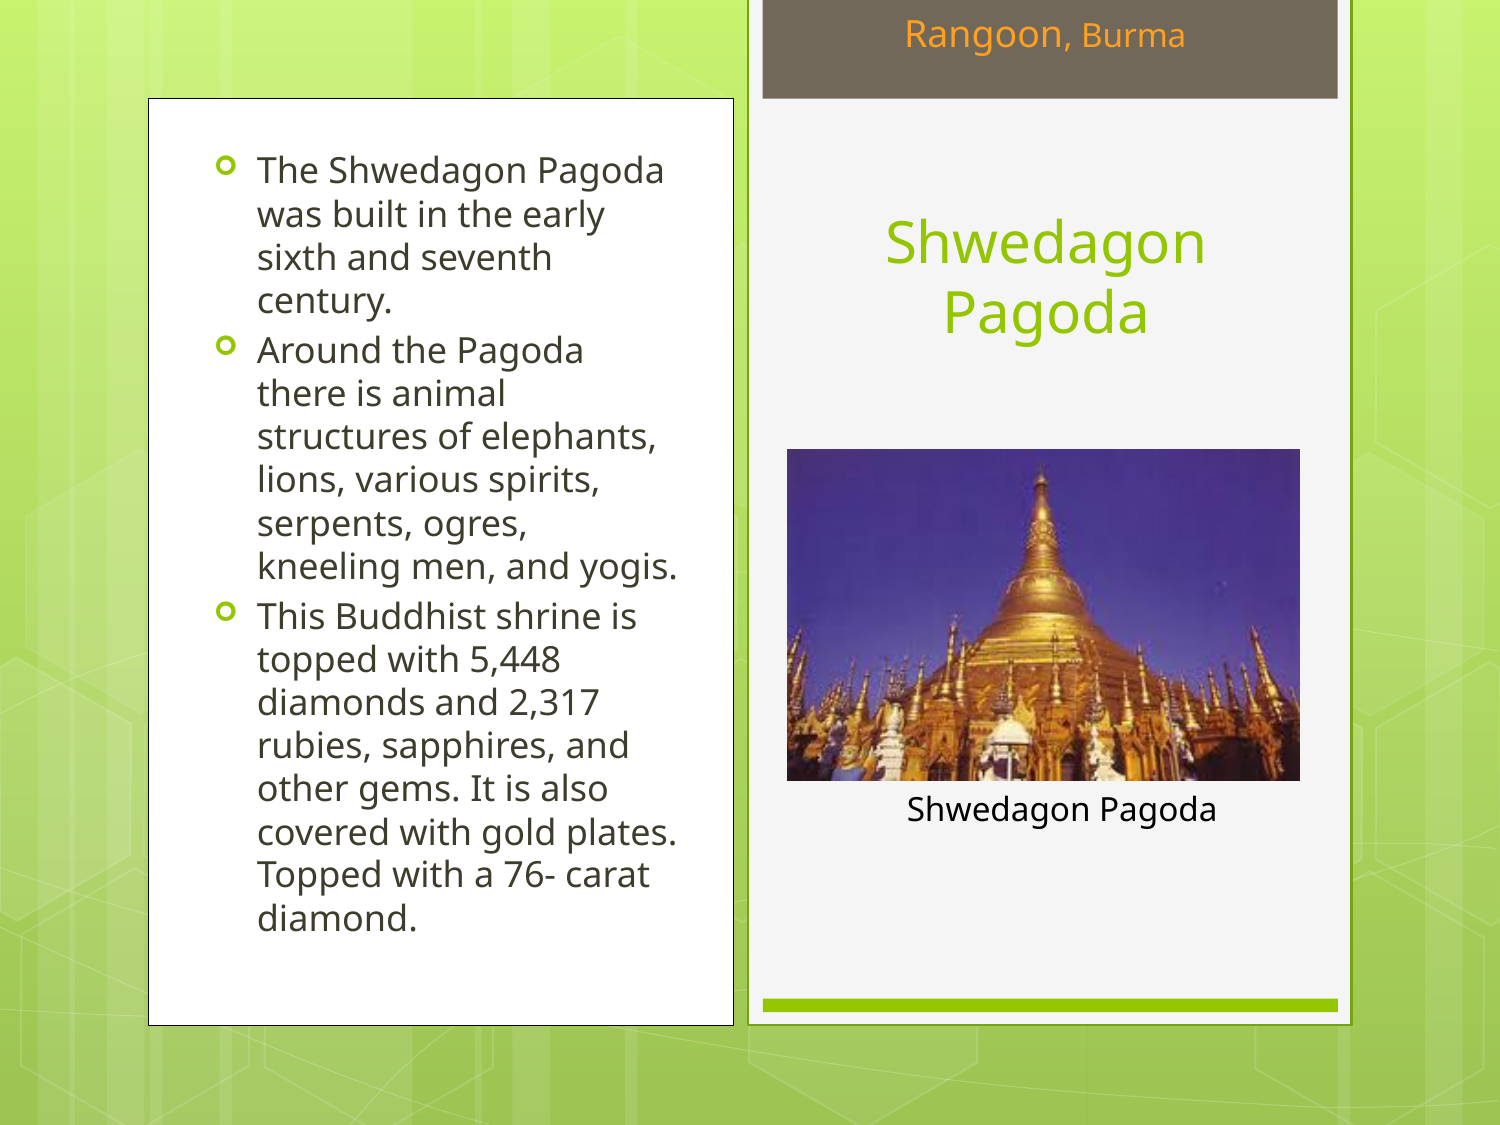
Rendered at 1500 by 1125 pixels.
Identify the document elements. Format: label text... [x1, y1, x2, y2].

title Shwedagon Pagoda [774, 112, 1317, 353]
list Rangoon, Burma [774, 2, 1317, 90]
list The Shwedagon Pagoda was built in the early sixth and seventh century. Around the Pagoda there is animal structures of elephants, lions, various spirits, serpents, ogres, kneeling men, and yogis. This Buddhist shrine is topped with 5,448 diamonds and 2,317 rubies, sapphires, and other gems. It is also covered with gold plates. Topped with a 76- carat diamond. [187, 140, 695, 986]
text_box Shwedagon Pagoda [849, 790, 1275, 836]
picture [787, 449, 1301, 781]
